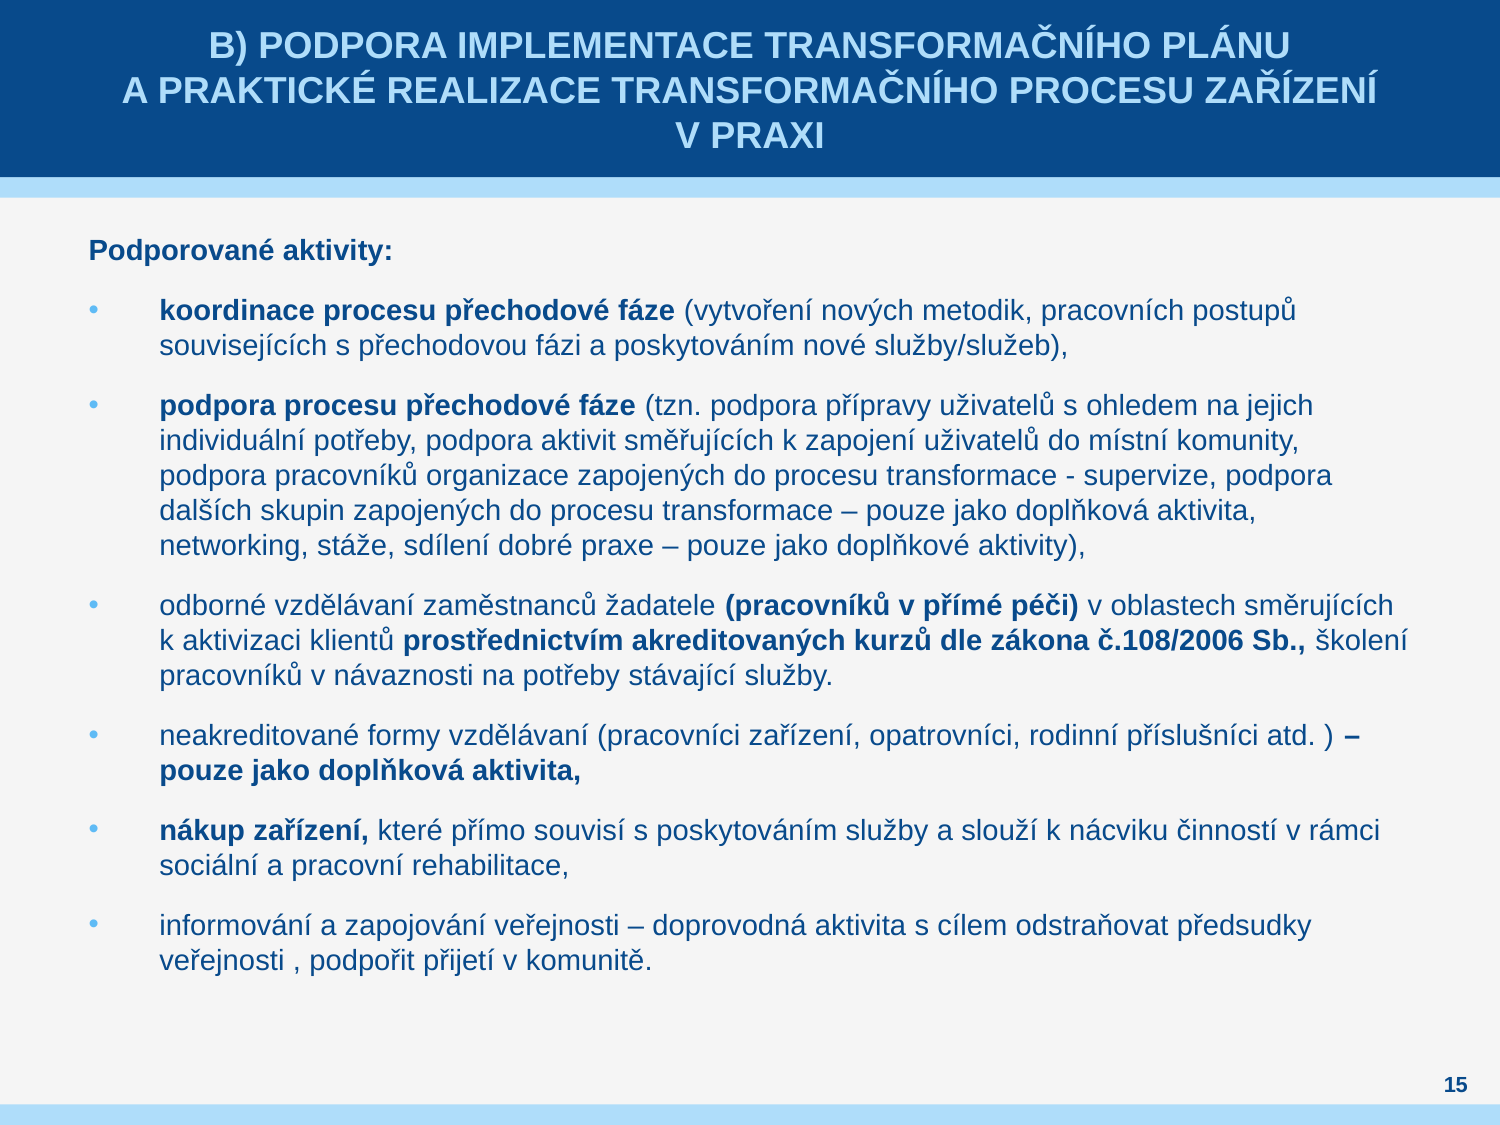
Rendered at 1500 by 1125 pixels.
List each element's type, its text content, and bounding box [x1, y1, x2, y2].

list Podporované aktivity: koordinace procesu přechodové fáze (vytvoření nových metodik, pracovních postupů souvisejících s přechodovou fázi a poskytováním nové služby/služeb), podpora procesu přechodové fáze (tzn. podpora přípravy uživatelů s ohledem na jejich individuální potřeby, podpora aktivit směřujících k zapojení uživatelů do místní komunity, podpora pracovníků organizace zapojených do procesu transformace - supervize, podpora dalších skupin zapojených do procesu transformace – pouze jako doplňková aktivita, networking, stáže, sdílení dobré praxe – pouze jako doplňkové aktivity), odborné vzdělávaní zaměstnanců žadatele (pracovníků v přímé péči) v oblastech směrujících k aktivizaci klientů prostřednictvím akreditovaných kurzů dle zákona č.108/2006 Sb., školení pracovníků v návaznosti na potřeby stávající služby. neakreditované formy vzdělávaní (pracovníci zařízení, opatrovníci, rodinní příslušníci atd. ) – pouze jako doplňková aktivita, nákup zařízení, které přímo souvisí s poskytováním služby a slouží k nácviku činností v rámci sociální a pracovní rehabilitace, informování a zapojování veřejnosti – doprovodná aktivita s cílem odstraňovat předsudky veřejnosti , podpořit přijetí v komunitě. [88, 231, 1412, 1035]
title B) Podpora implementace transformačního plánu a praktické realizace transformačního procesu zařízení v praxi [59, 0, 1441, 178]
slide_number 15 [1417, 1068, 1495, 1099]
